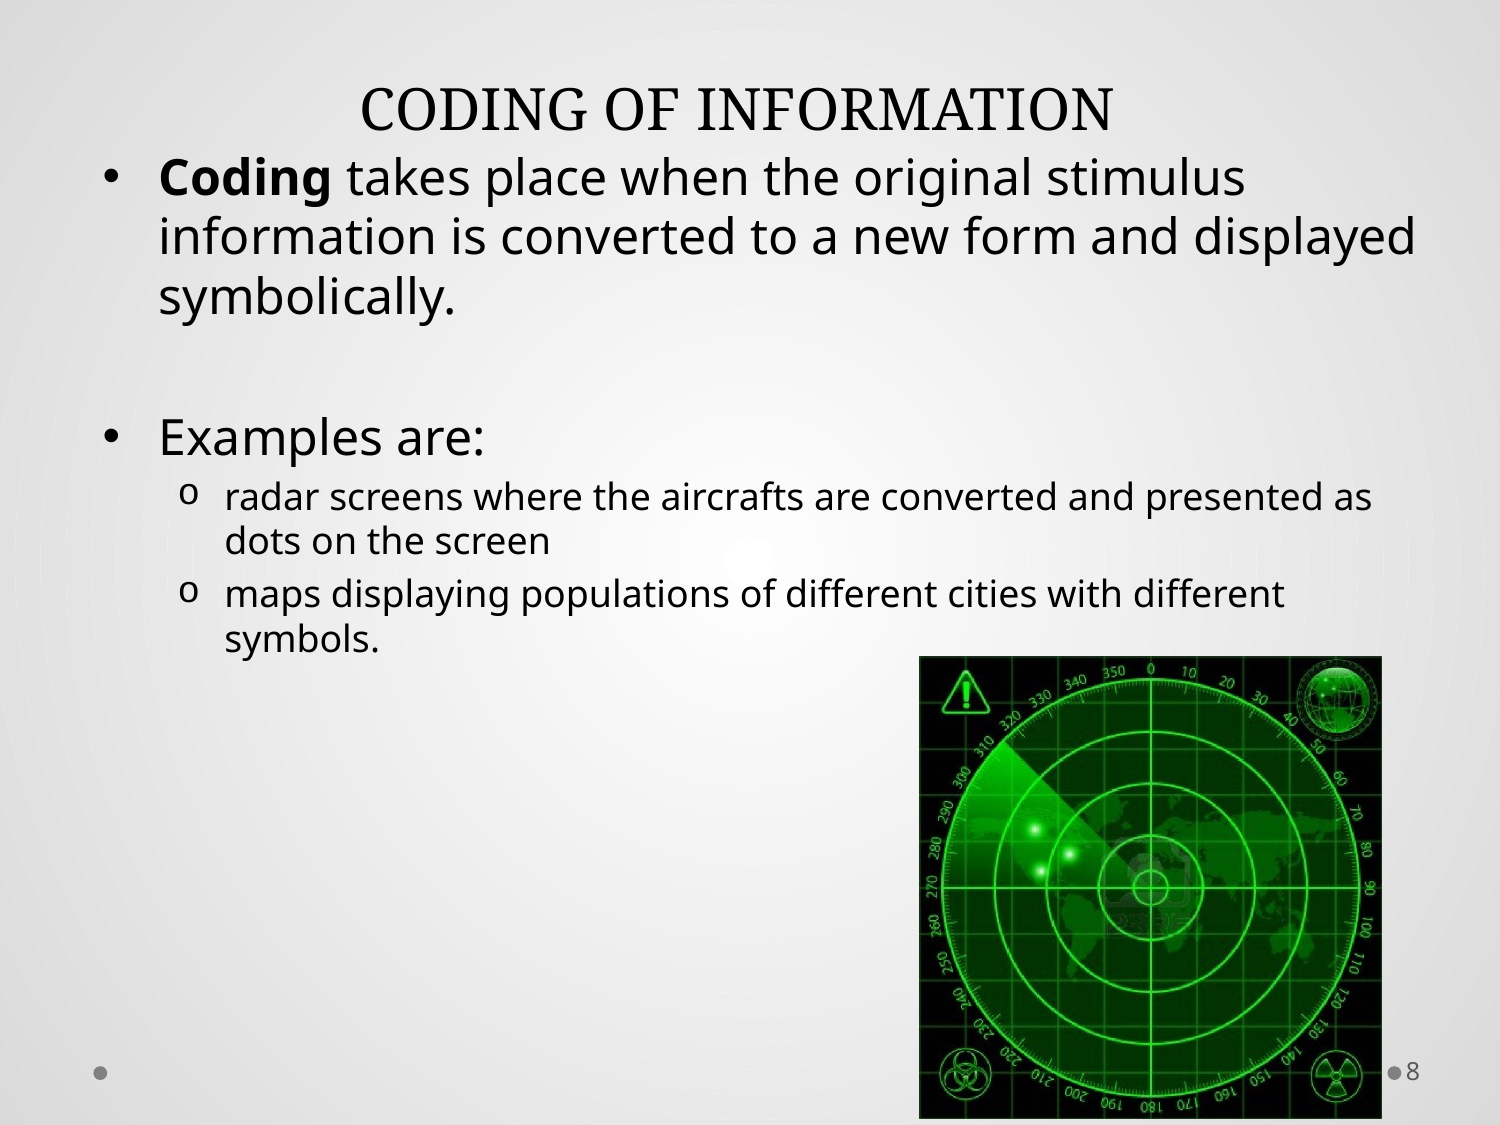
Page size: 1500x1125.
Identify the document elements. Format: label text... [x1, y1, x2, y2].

title CODING OF INFORMATION [62, 50, 1413, 150]
picture [919, 656, 1383, 1120]
list Coding takes place when the original stimulus information is converted to a new form and displayed symbolically. Examples are: radar screens where the aircrafts are converted and presented as dots on the screen maps displaying populations of different cities with different symbols. [87, 137, 1438, 1100]
slide_number 8 [1401, 1042, 1494, 1103]
